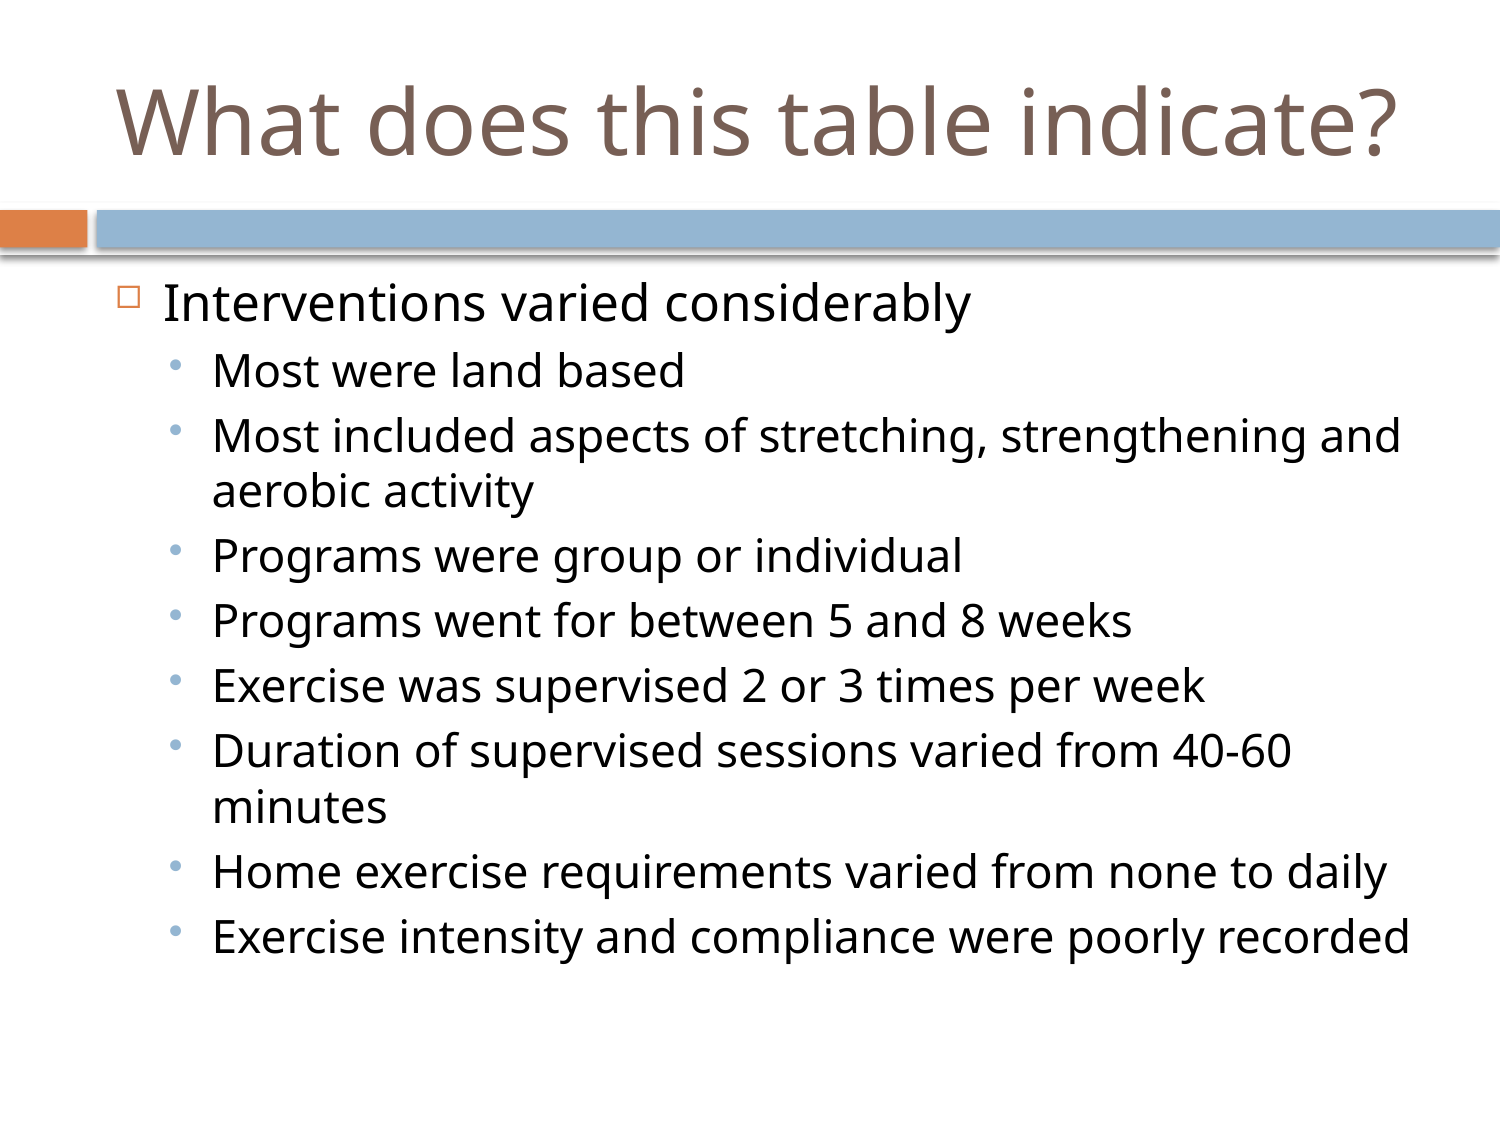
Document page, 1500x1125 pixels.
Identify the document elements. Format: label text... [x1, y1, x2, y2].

list Interventions varied considerably Most were land based Most included aspects of stretching, strengthening and aerobic activity Programs were group or individual Programs went for between 5 and 8 weeks Exercise was supervised 2 or 3 times per week Duration of supervised sessions varied from 40-60 minutes Home exercise requirements varied from none to daily Exercise intensity and compliance were poorly recorded [100, 262, 1438, 1000]
title What does this table indicate? [100, 37, 1438, 200]
